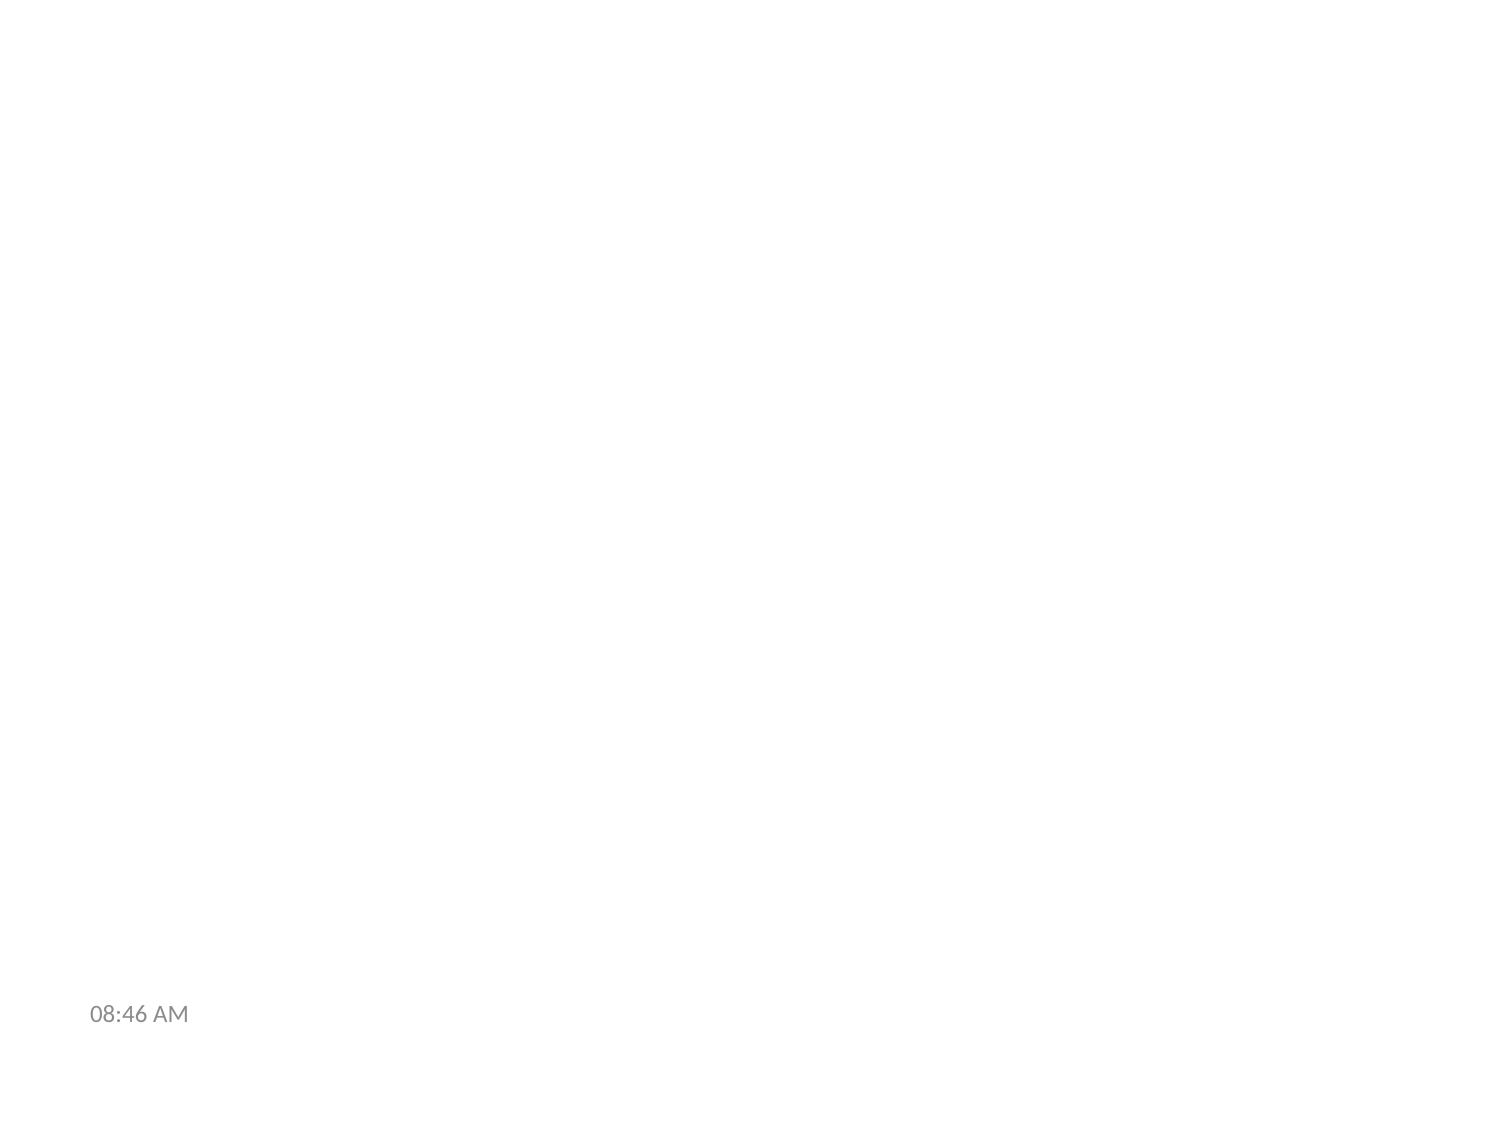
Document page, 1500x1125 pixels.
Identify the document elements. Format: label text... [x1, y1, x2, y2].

text_box 3:35 PM [75, 982, 425, 1043]
